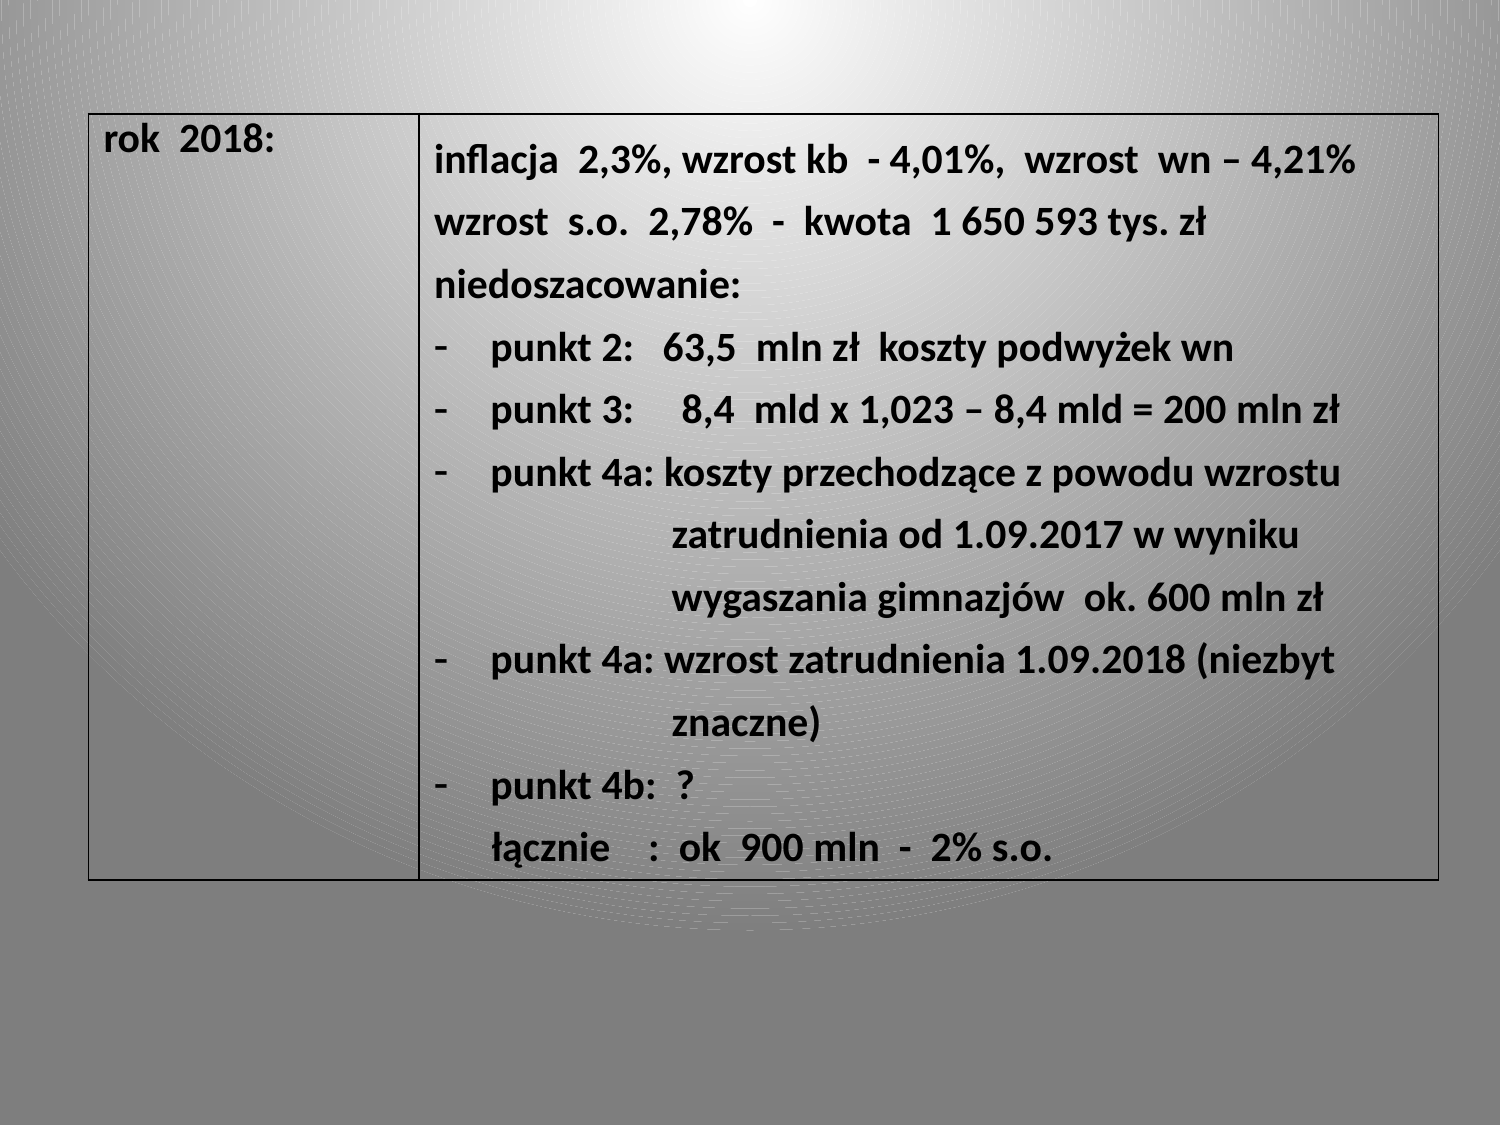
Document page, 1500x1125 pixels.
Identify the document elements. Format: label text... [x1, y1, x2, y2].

table_header rok 2018: [89, 115, 418, 879]
table_header inflacja 2,3%, wzrost kb - 4,01%, wzrost wn – 4,21% wzrost s.o. 2,78% - kwota 1 650 593 tys. zł niedoszacowanie: punkt 2: 63,5 mln zł koszty podwyżek wn punkt 3: 8,4 mld x 1,023 – 8,4 mld = 200 mln zł punkt 4a: koszty przechodzące z powodu wzrostu zatrudnienia od 1.09.2017 w wyniku wygaszania gimnazjów ok. 600 mln zł punkt 4a: wzrost zatrudnienia 1.09.2018 (niezbyt znaczne) punkt 4b: ? łącznie : ok 900 mln - 2% s.o. [420, 115, 1438, 879]
